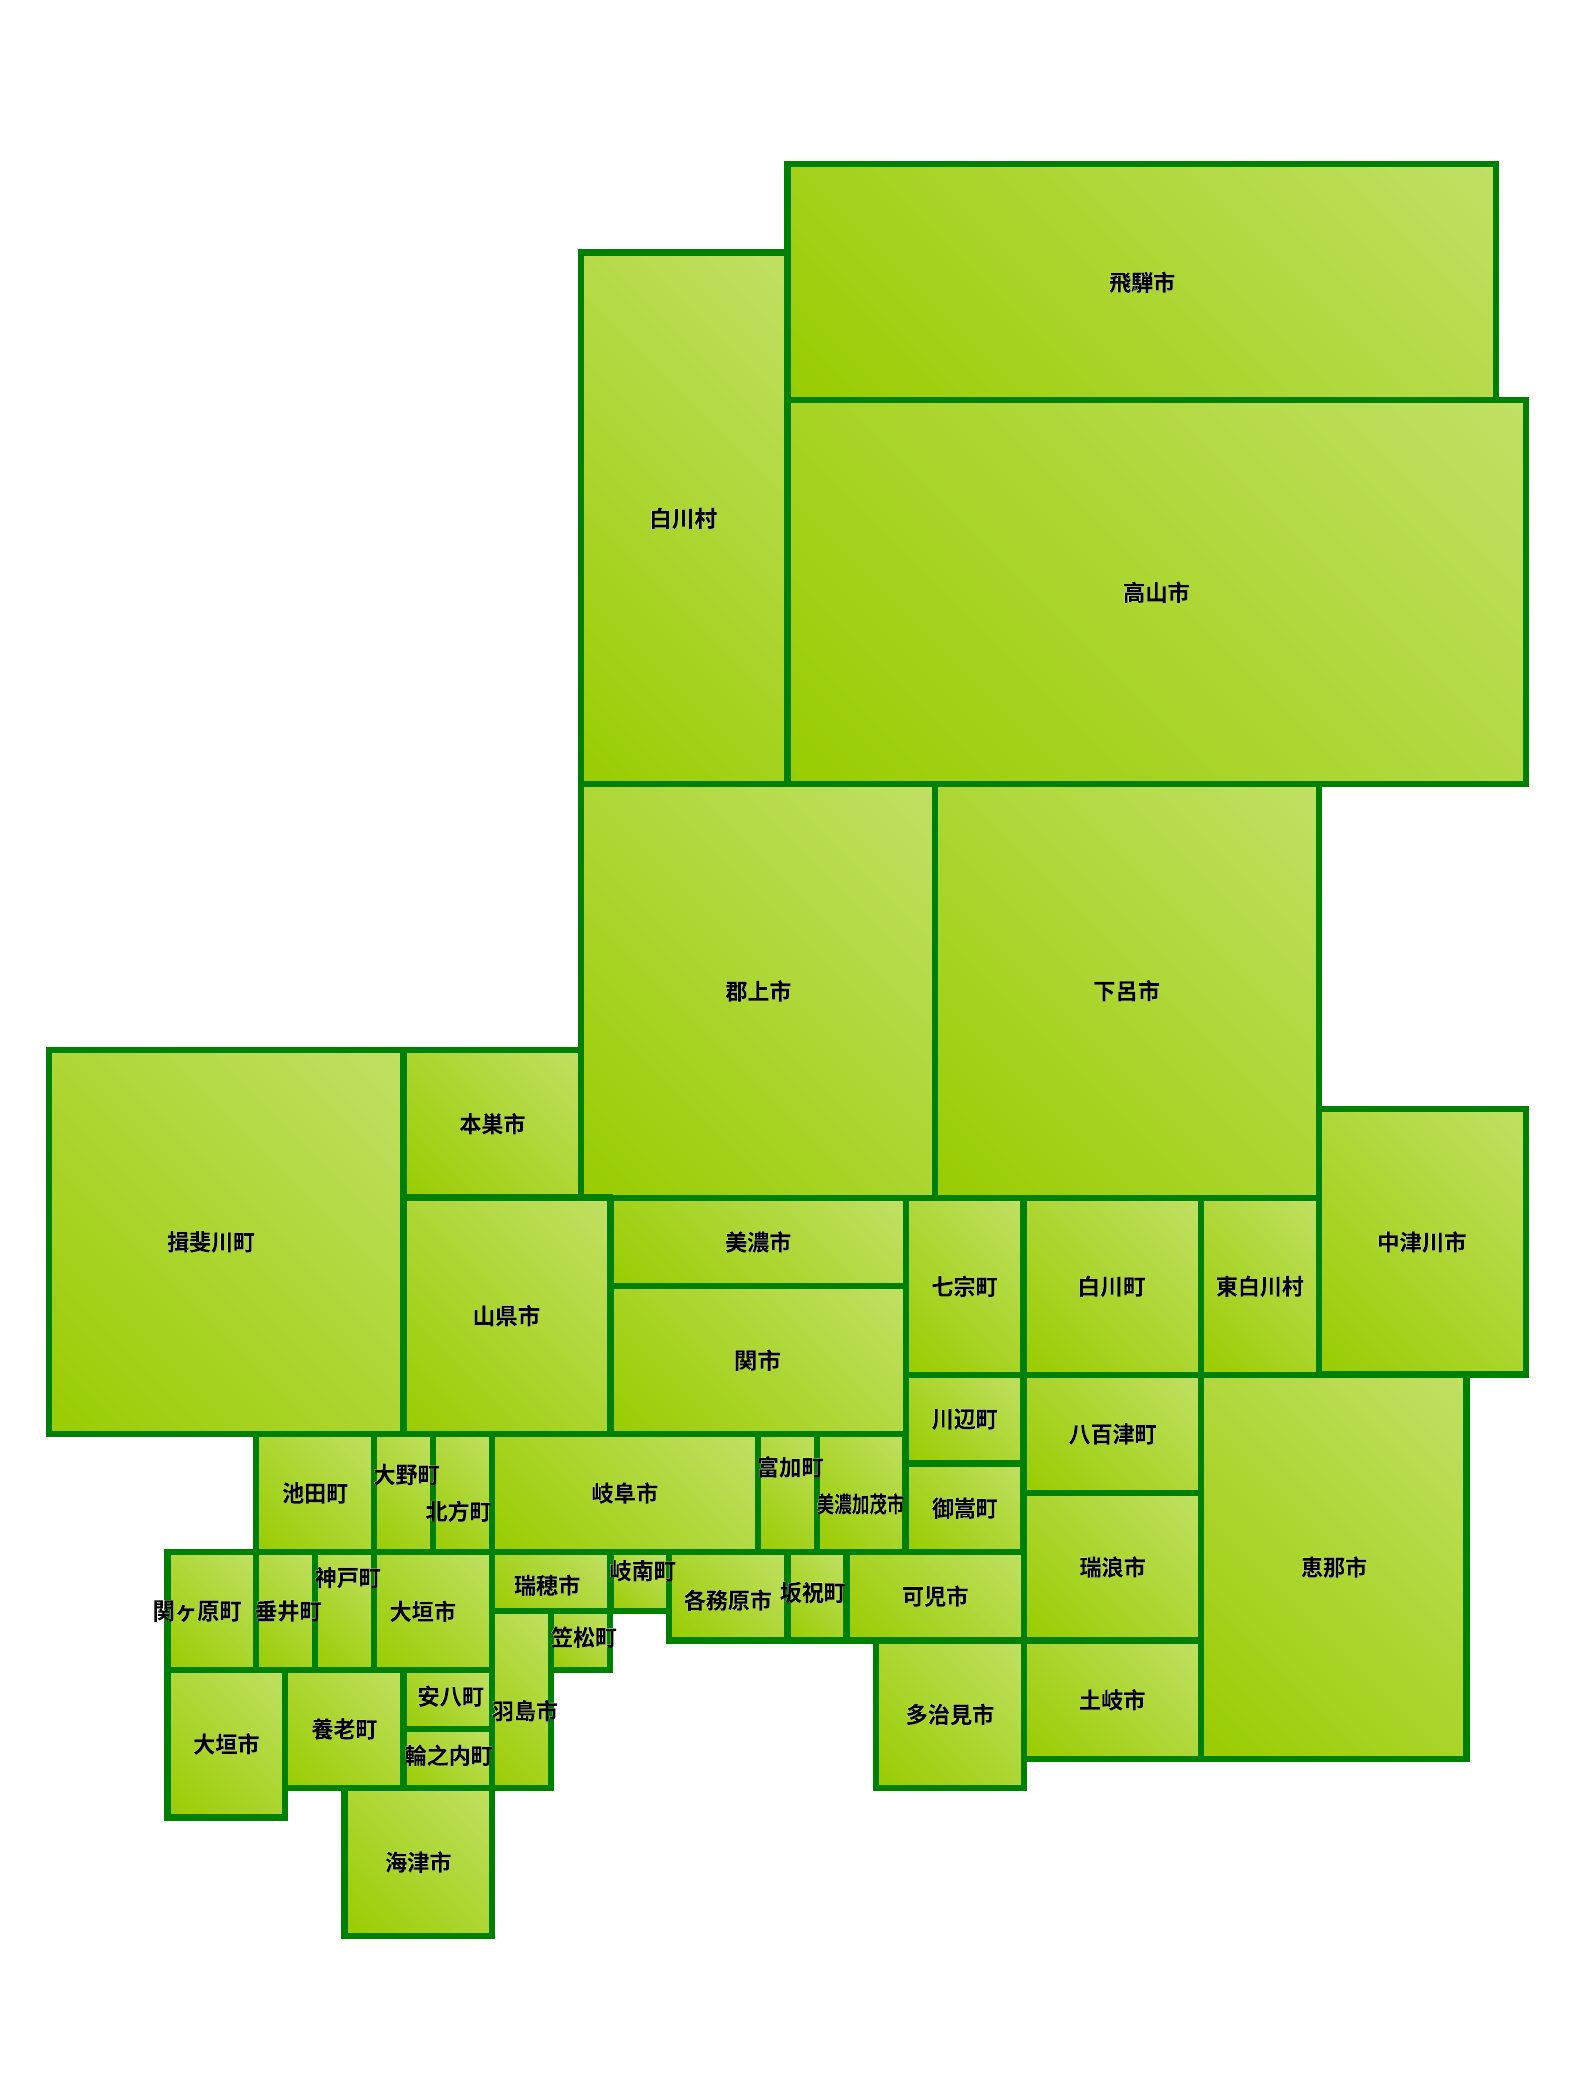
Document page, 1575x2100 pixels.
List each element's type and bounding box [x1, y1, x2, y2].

text_box [550, 1625, 617, 1649]
text_box [816, 1492, 905, 1515]
text_box [1378, 1230, 1467, 1254]
text_box [153, 1599, 242, 1623]
text_box [1079, 1688, 1145, 1711]
text_box [592, 1481, 658, 1505]
text_box [385, 1850, 451, 1874]
text_box [389, 1599, 456, 1623]
text_box [1079, 1274, 1146, 1298]
text_box [513, 1573, 580, 1597]
text_box [725, 979, 791, 1002]
text_box [282, 1481, 348, 1505]
text_box [167, 1230, 255, 1254]
text_box [459, 1112, 525, 1135]
text_box [425, 1499, 492, 1523]
text_box [1079, 1555, 1146, 1578]
text_box [1109, 271, 1175, 294]
text_box [1300, 1555, 1367, 1578]
text_box [735, 1348, 781, 1372]
text_box [725, 1230, 791, 1254]
text_box [651, 506, 717, 530]
text_box [902, 1584, 968, 1608]
text_box [48, 163, 1526, 1937]
text_box [418, 1684, 484, 1708]
text_box [906, 1703, 994, 1726]
text_box [491, 1699, 558, 1722]
text_box [779, 1581, 846, 1604]
text_box [1094, 979, 1160, 1002]
text_box [931, 1496, 998, 1520]
text_box [1216, 1274, 1304, 1298]
text_box [314, 1566, 381, 1589]
text_box [1068, 1422, 1157, 1445]
text_box [193, 1732, 259, 1755]
text_box [311, 1717, 377, 1740]
text_box [404, 1743, 493, 1767]
text_box [610, 1559, 676, 1582]
text_box [373, 1463, 440, 1486]
text_box [757, 1455, 824, 1479]
text_box [931, 1407, 998, 1431]
text_box [474, 1304, 540, 1327]
text_box [683, 1588, 772, 1612]
text_box [1123, 580, 1190, 604]
text_box [255, 1599, 322, 1622]
text_box [931, 1274, 998, 1298]
